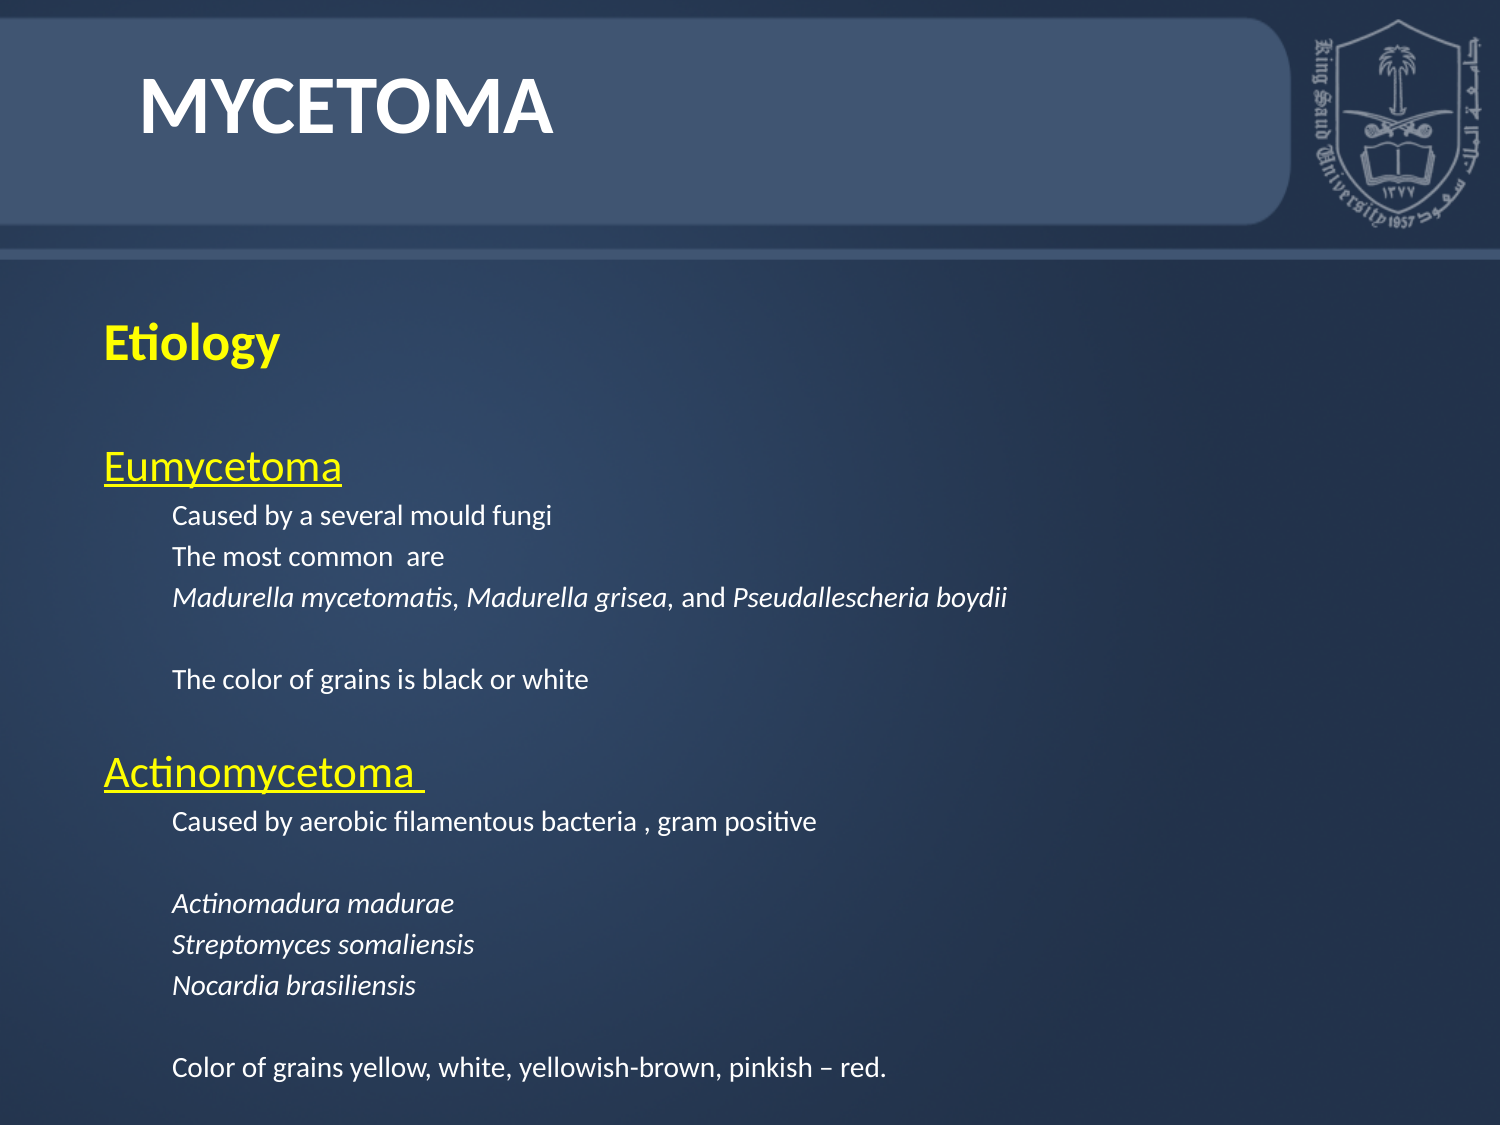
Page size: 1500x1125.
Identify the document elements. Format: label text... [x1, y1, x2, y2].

picture [0, 0, 1500, 1125]
list Etiology Eumycetoma Caused by a several mould fungi The most common are Madurella mycetomatis, Madurella grisea, and Pseudallescheria boydii The color of grains is black or white Actinomycetoma Caused by aerobic filamentous bacteria , gram positive Actinomadura madurae Streptomyces somaliensis Nocardia brasiliensis Color of grains yellow, white, yellowish-brown, pinkish – red. [88, 299, 1364, 1095]
title Mycetoma [123, 42, 1400, 267]
